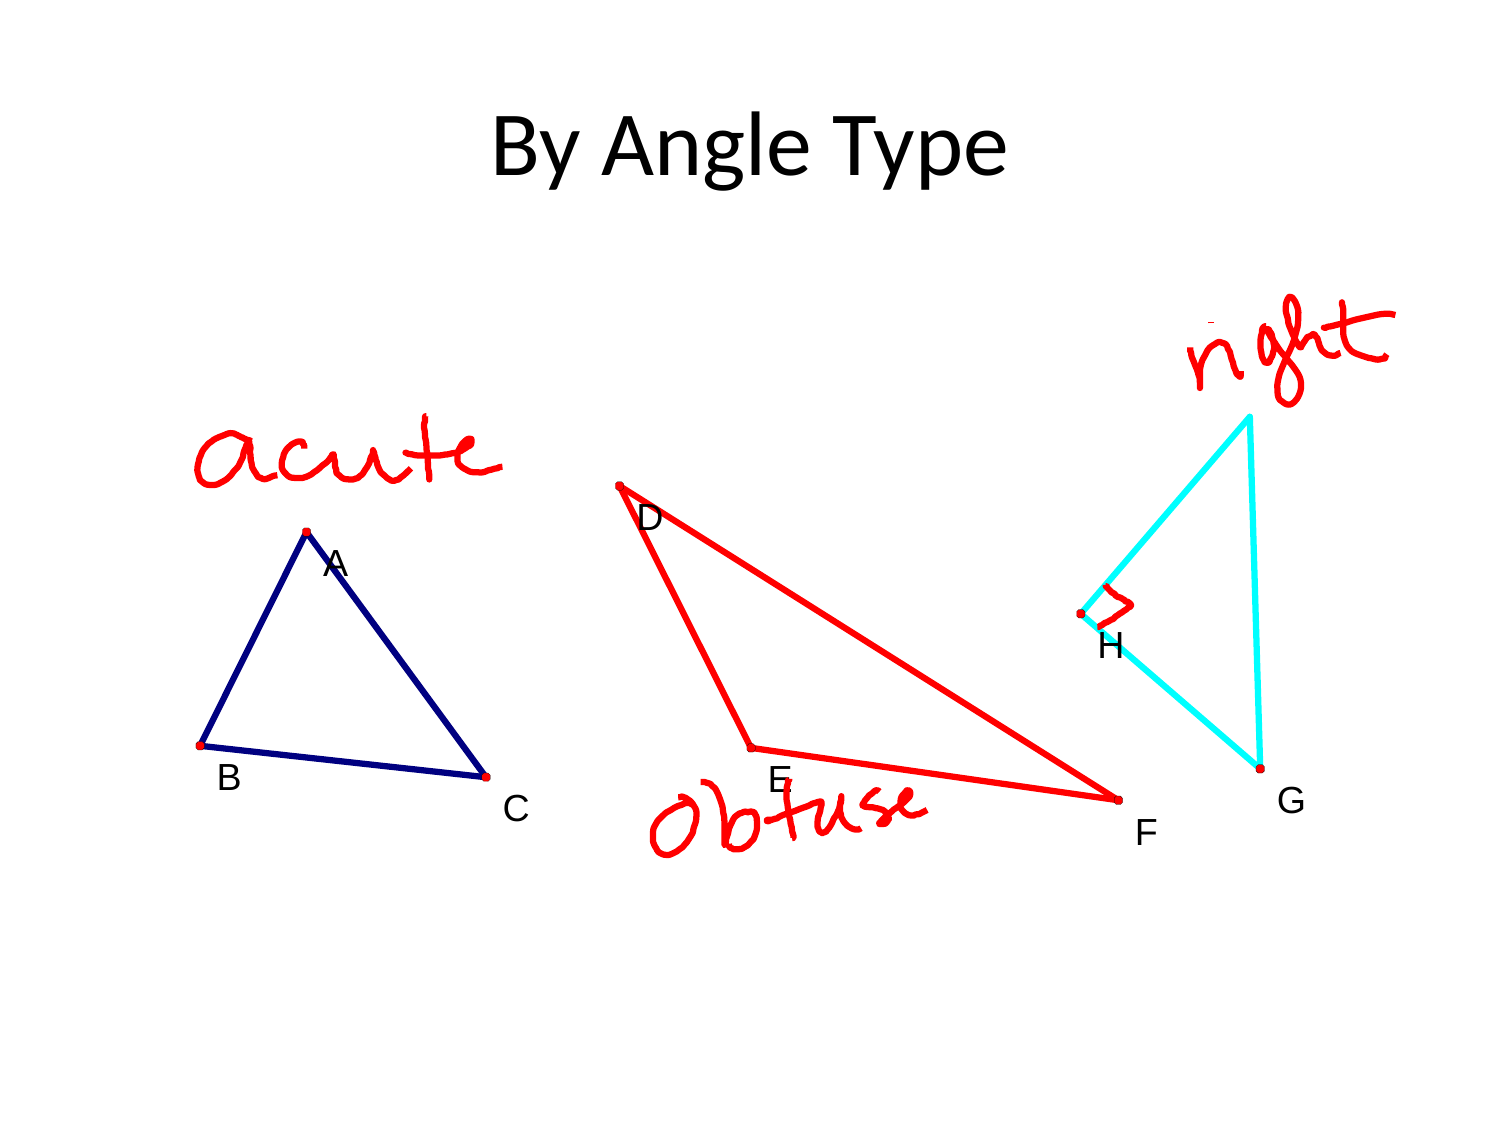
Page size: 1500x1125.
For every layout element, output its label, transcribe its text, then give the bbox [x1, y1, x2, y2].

text_box [1341, 301, 1355, 322]
text_box [1259, 296, 1341, 390]
text_box [1189, 341, 1242, 389]
text_box [1323, 312, 1396, 329]
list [172, 391, 1328, 876]
title By Angle Type [75, 45, 1425, 233]
text_box [1342, 322, 1388, 361]
